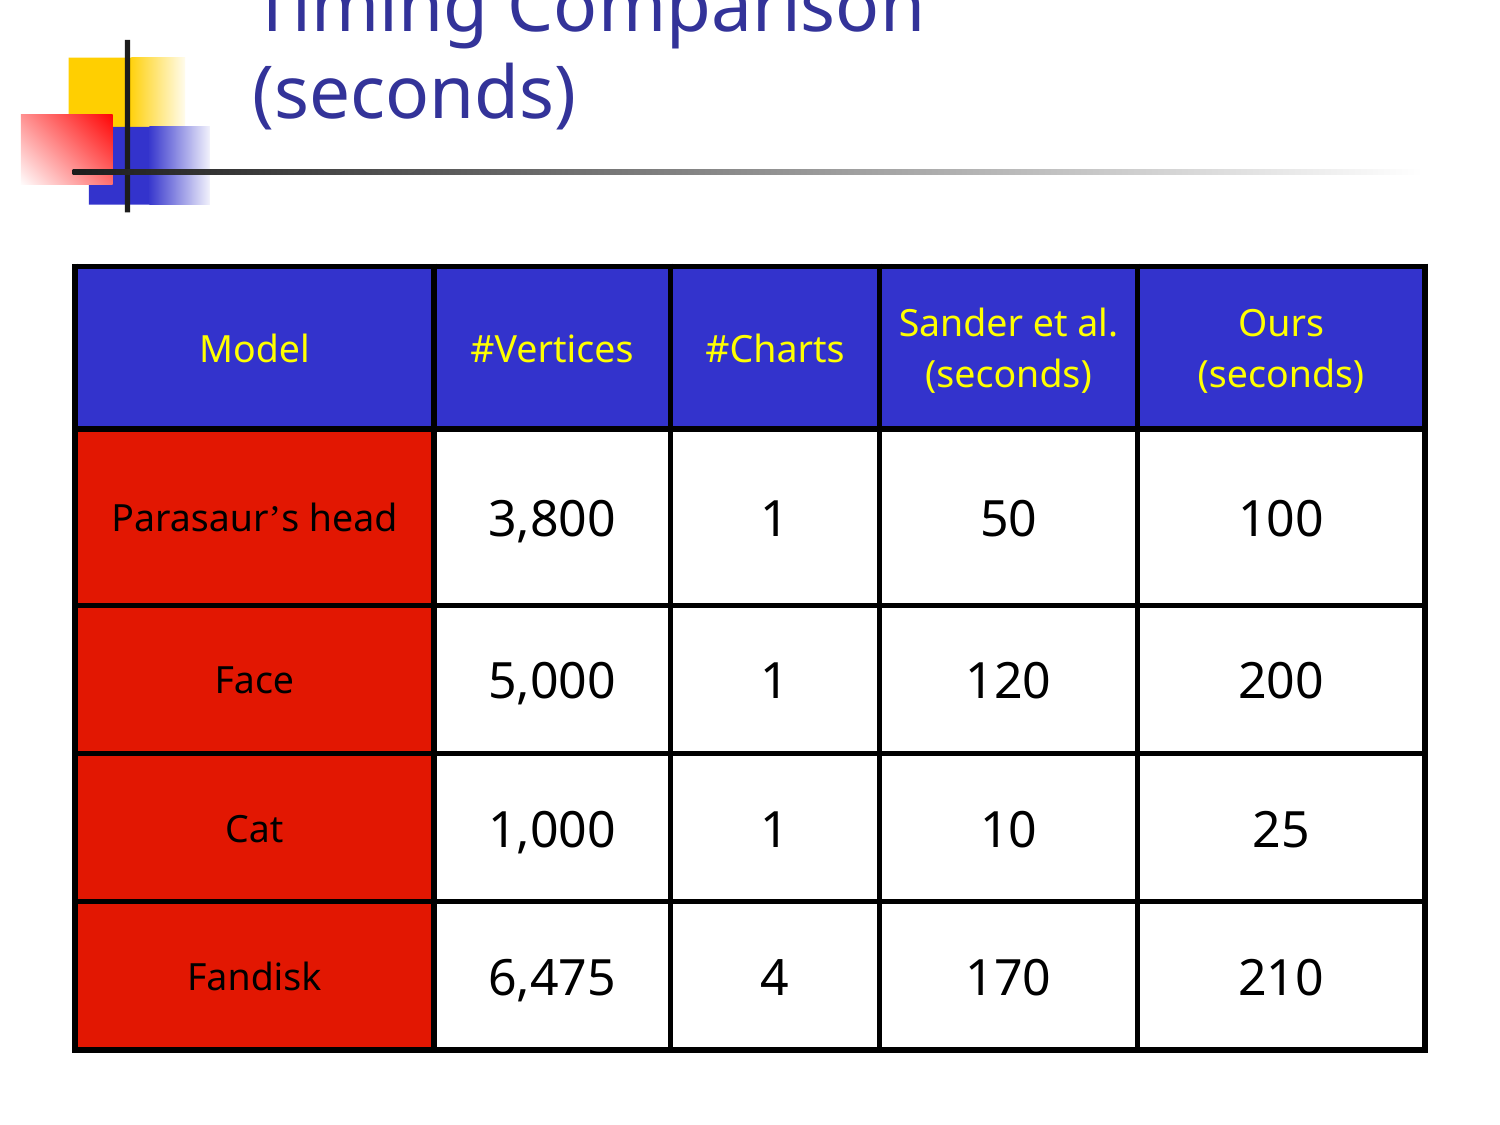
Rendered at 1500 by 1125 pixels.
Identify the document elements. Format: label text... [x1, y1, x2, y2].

table_cell 170 [882, 904, 1135, 1047]
table_cell 3,800 [437, 432, 668, 603]
table_cell 50 [882, 432, 1135, 603]
table_header Sander et al. (seconds) [882, 269, 1135, 426]
title Timing Comparison (seconds) [237, 50, 1250, 142]
table_cell 210 [1140, 904, 1422, 1047]
table_cell 25 [1140, 756, 1422, 899]
table_header #Charts [673, 269, 877, 426]
table_cell 1 [673, 756, 877, 899]
table_cell 200 [1140, 608, 1422, 751]
table_cell Fandisk [78, 904, 431, 1047]
table_cell 1 [673, 432, 877, 603]
table_cell 1,000 [437, 756, 668, 899]
table_cell 100 [1140, 432, 1422, 603]
table_cell Face [78, 608, 431, 751]
table_cell 4 [673, 904, 877, 1047]
table_cell 6,475 [437, 904, 668, 1047]
table_header #Vertices [437, 269, 668, 426]
table_cell 5,000 [437, 608, 668, 751]
table_header Model [78, 269, 431, 426]
table_cell Cat [78, 756, 431, 899]
table_cell Parasaur’s head [78, 432, 431, 603]
table_header Ours (seconds) [1140, 269, 1422, 426]
table_cell 120 [882, 608, 1135, 751]
table_cell 1 [673, 608, 877, 751]
table_cell 10 [882, 756, 1135, 899]
